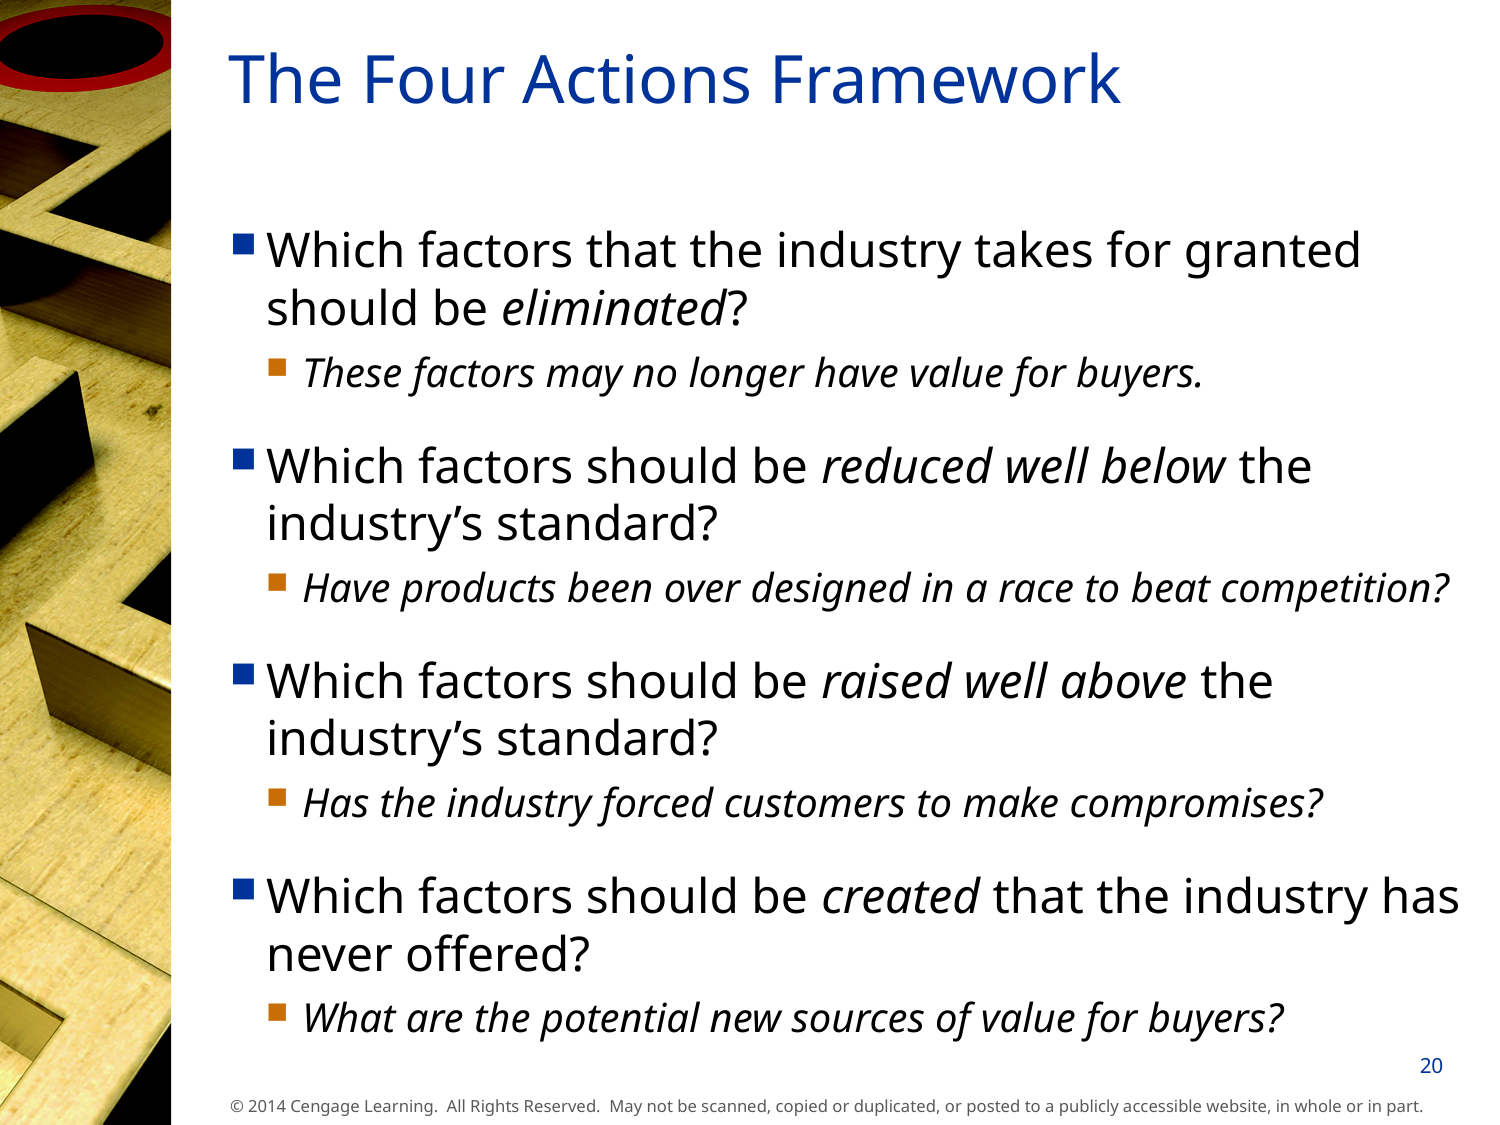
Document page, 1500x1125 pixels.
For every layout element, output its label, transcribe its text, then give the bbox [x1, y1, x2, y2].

slide_number 20 [1386, 1037, 1478, 1097]
list Which factors that the industry takes for granted should be eliminated? These factors may no longer have value for buyers. Which factors should be reduced well below the industry’s standard? Have products been over designed in a race to beat competition? Which factors should be raised well above the industry’s standard? Has the industry forced customers to make compromises? Which factors should be created that the industry has never offered? What are the potential new sources of value for buyers? [215, 212, 1478, 1097]
picture [0, 0, 172, 1125]
title The Four Actions Framework [213, 29, 1454, 213]
